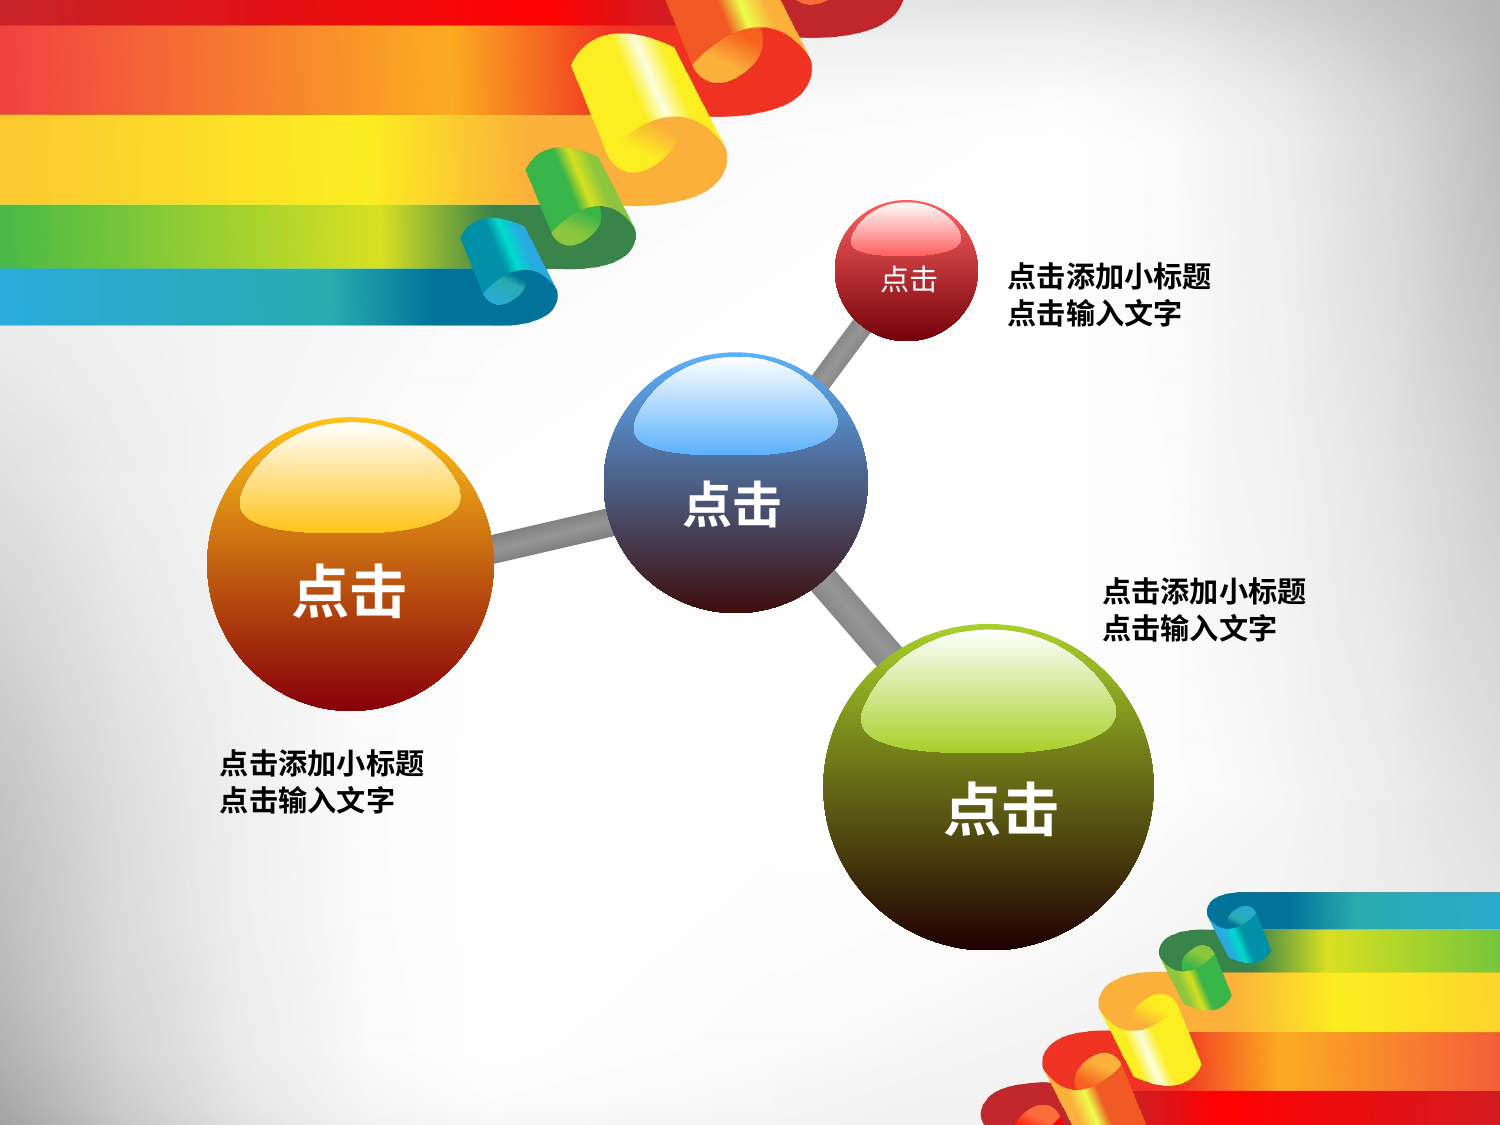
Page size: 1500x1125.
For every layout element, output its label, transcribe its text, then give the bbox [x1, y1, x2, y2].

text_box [603, 308, 868, 614]
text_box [823, 623, 1154, 951]
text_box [834, 199, 985, 342]
text_box 点击添加小标题 点击输入文字 [1087, 566, 1400, 683]
text_box 点击添加小标题 点击输入文字 [205, 737, 518, 854]
text_box [831, 608, 881, 623]
picture [0, 0, 1500, 1125]
text_box 点击添加小标题 点击输入文字 [992, 250, 1305, 367]
text_box [494, 509, 603, 564]
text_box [207, 417, 494, 711]
